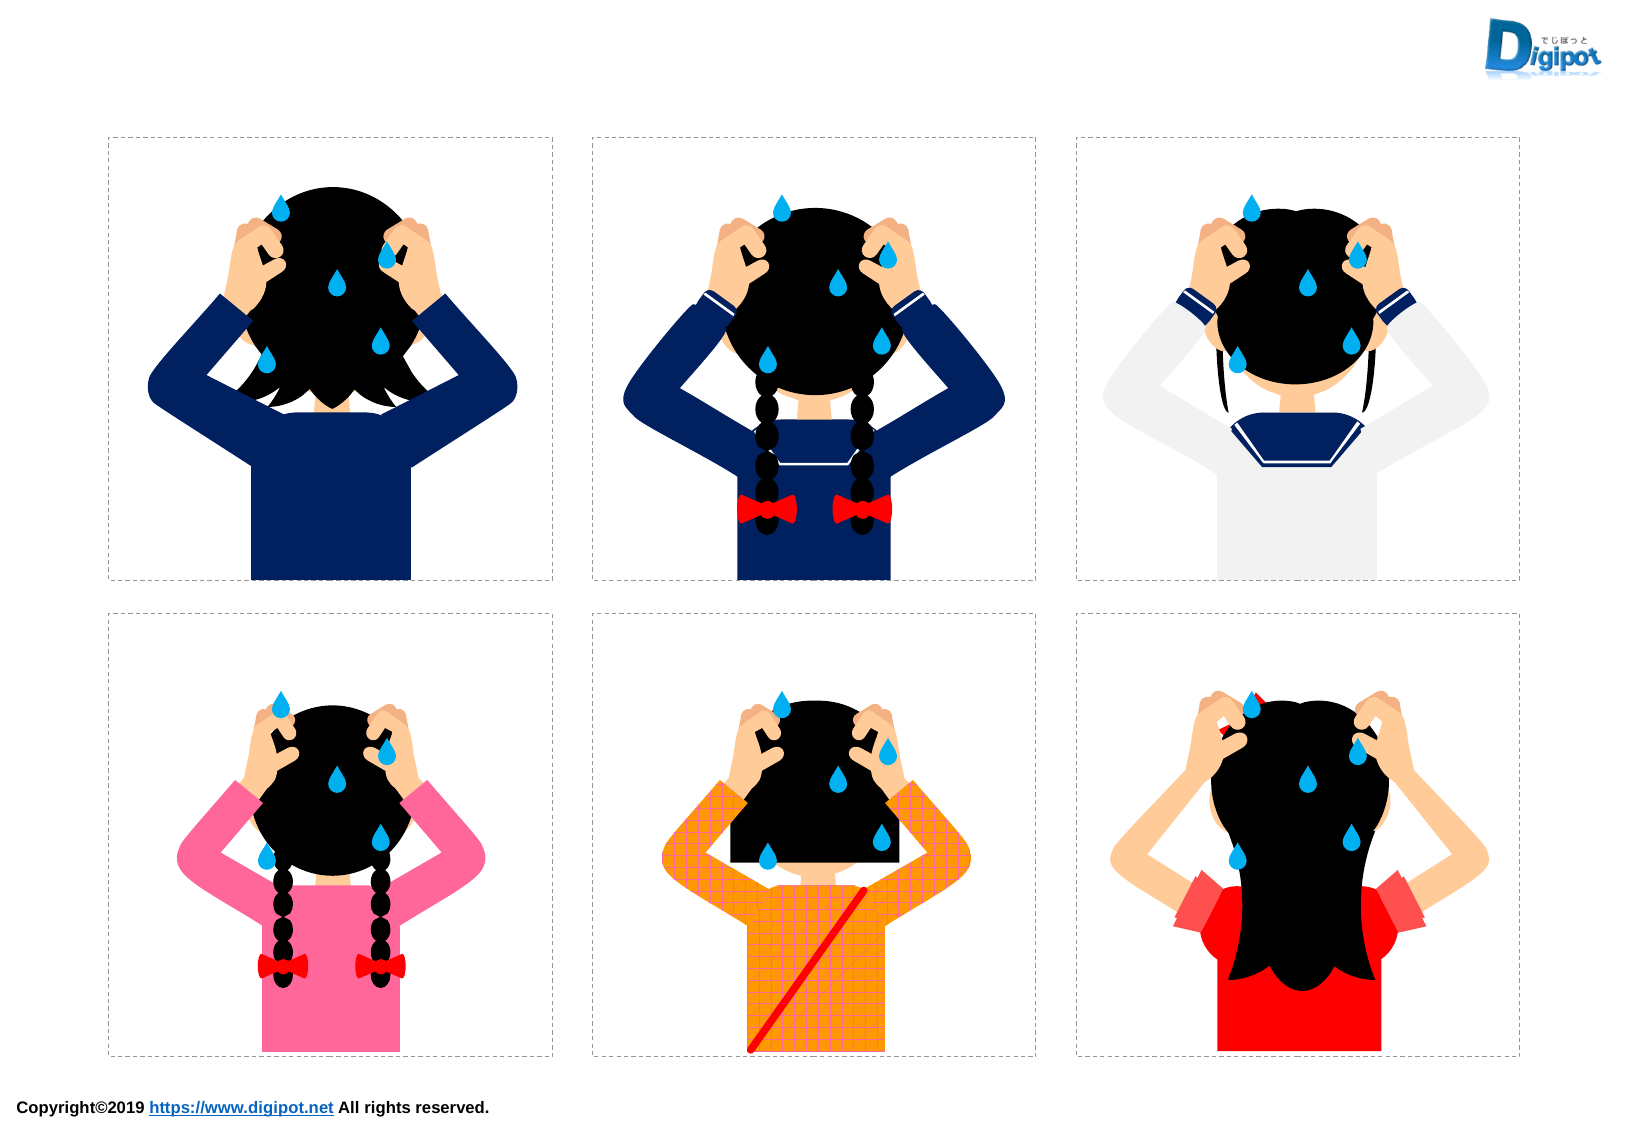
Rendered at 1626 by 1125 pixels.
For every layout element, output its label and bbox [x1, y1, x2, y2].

text_box [257, 194, 396, 374]
picture [1485, 18, 1602, 82]
text_box [1117, 208, 1475, 580]
text_box [186, 701, 476, 1052]
text_box [671, 700, 962, 1072]
text_box [160, 186, 505, 580]
text_box [758, 690, 898, 870]
text_box [257, 690, 396, 870]
text_box [758, 194, 898, 374]
text_box [1228, 690, 1367, 870]
text_box [1228, 194, 1367, 374]
text_box [1121, 689, 1478, 1052]
text_box [637, 207, 991, 580]
